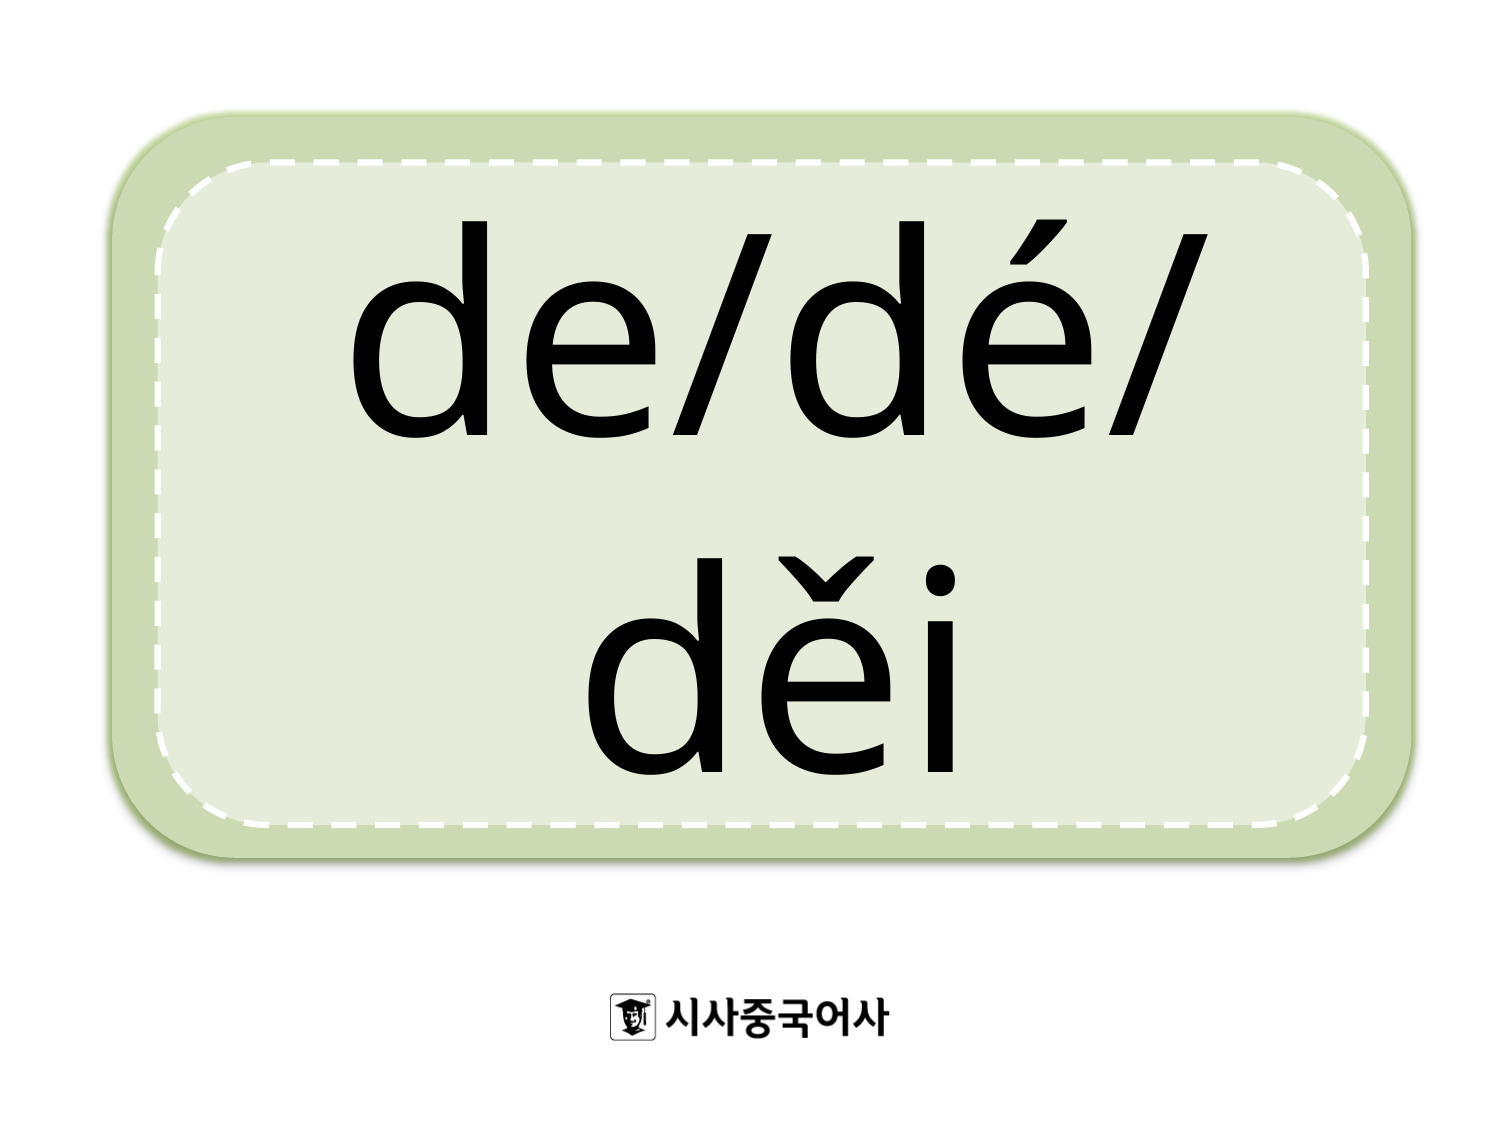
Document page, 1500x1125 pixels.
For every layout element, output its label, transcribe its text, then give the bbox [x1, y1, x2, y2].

text_box de/dé/děi [171, 159, 1380, 823]
picture [602, 987, 898, 1047]
